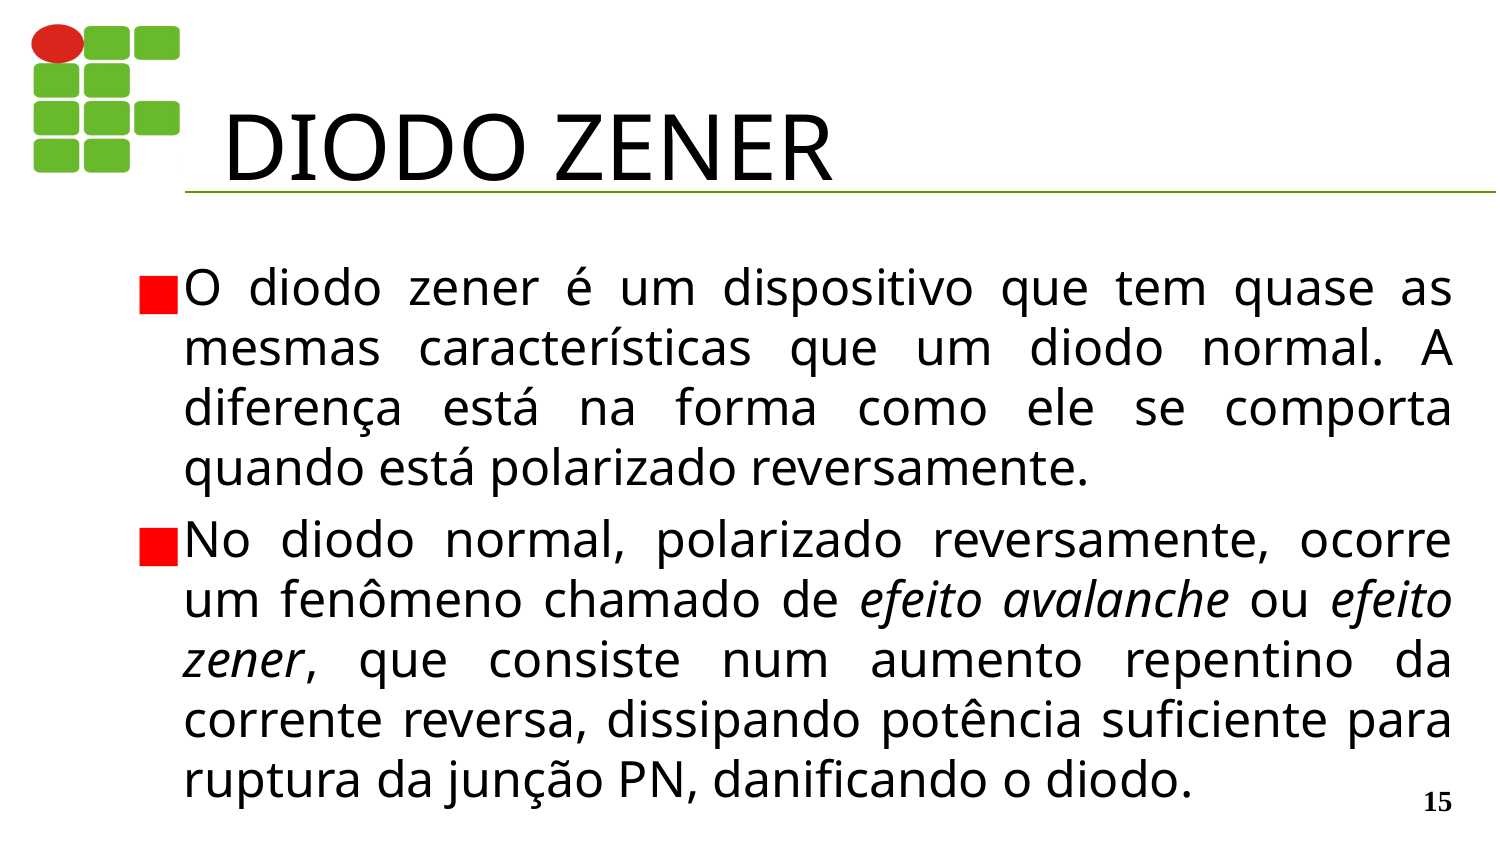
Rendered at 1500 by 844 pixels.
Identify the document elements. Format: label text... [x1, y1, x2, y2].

picture [29, 23, 182, 174]
title DIODO ZENER [206, 26, 1468, 207]
text_box ‹#› [1155, 774, 1468, 825]
list O diodo zener é um dispositivo que tem quase as mesmas características que um diodo normal. A diferença está na forma como ele se comporta quando está polarizado reversamente. No diodo normal, polarizado reversamente, ocorre um fenômeno chamado de efeito avalanche ou efeito zener, que consiste num aumento repentino da corrente reversa, dissipando potência suficiente para ruptura da junção PN, danificando o diodo. [46, 248, 1469, 774]
